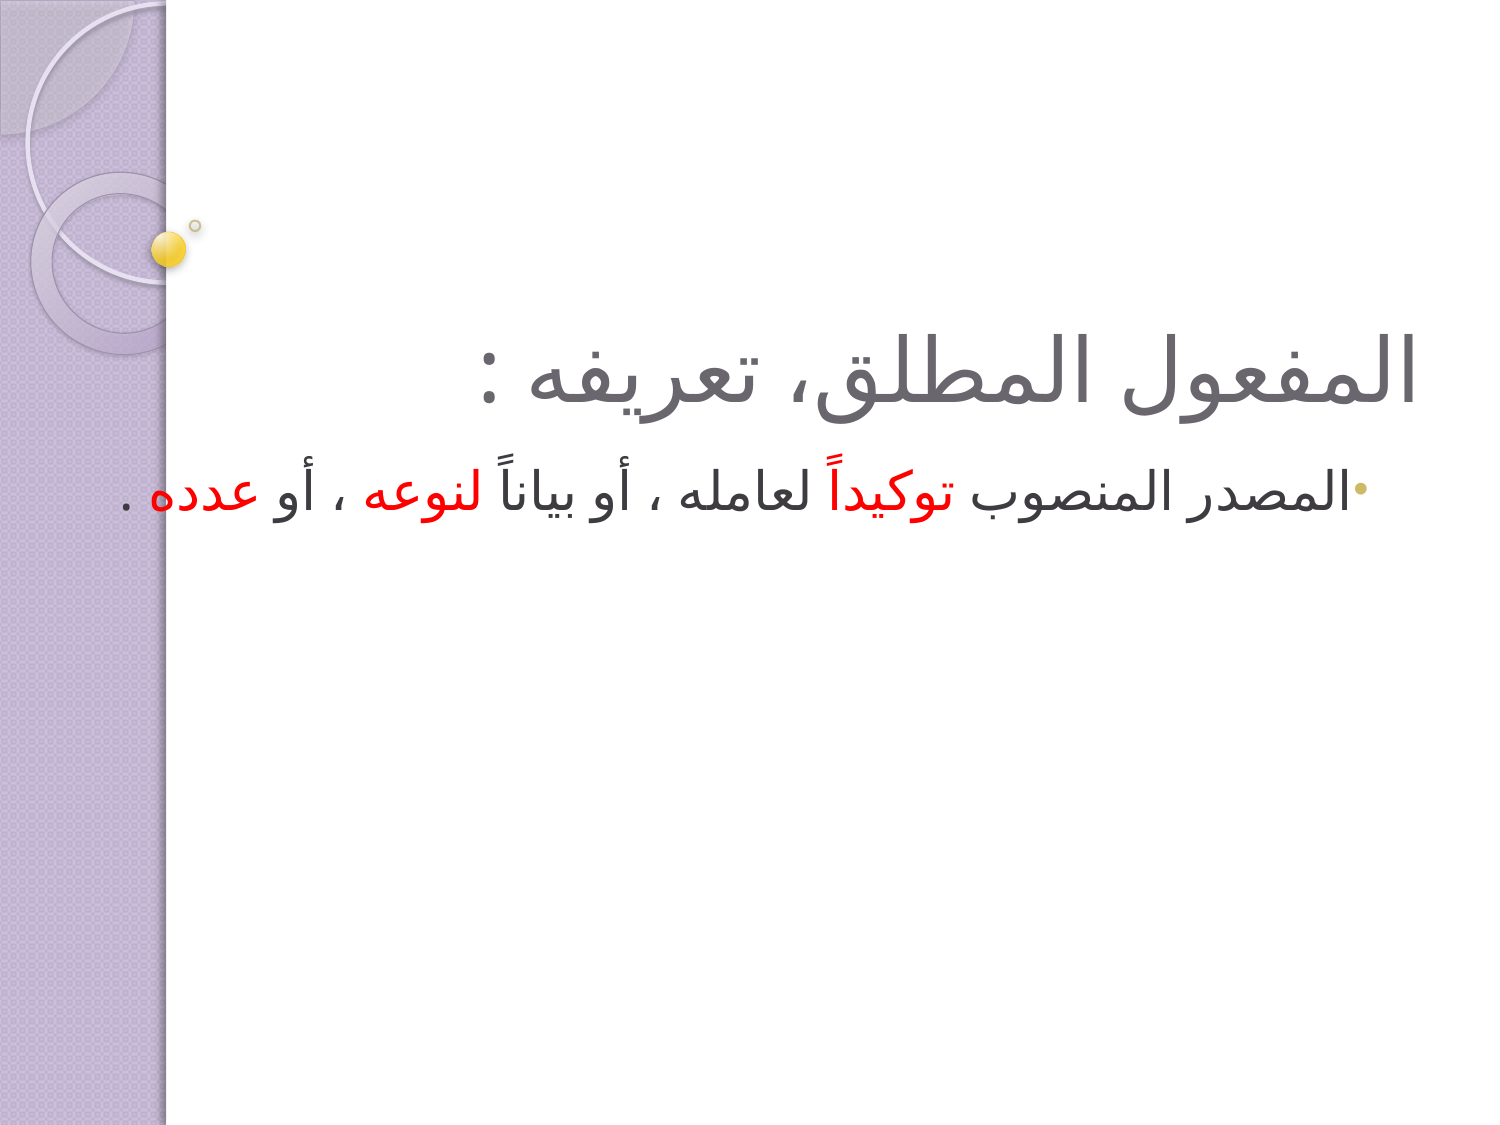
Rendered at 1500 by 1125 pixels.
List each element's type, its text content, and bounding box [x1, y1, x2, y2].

subtitle المصدر المنصوب توكيداً لعامله ، أو بياناً لنوعه ، أو عدده . [100, 456, 1388, 858]
title المفعول المطلق، تعريفه : [375, 210, 1438, 429]
